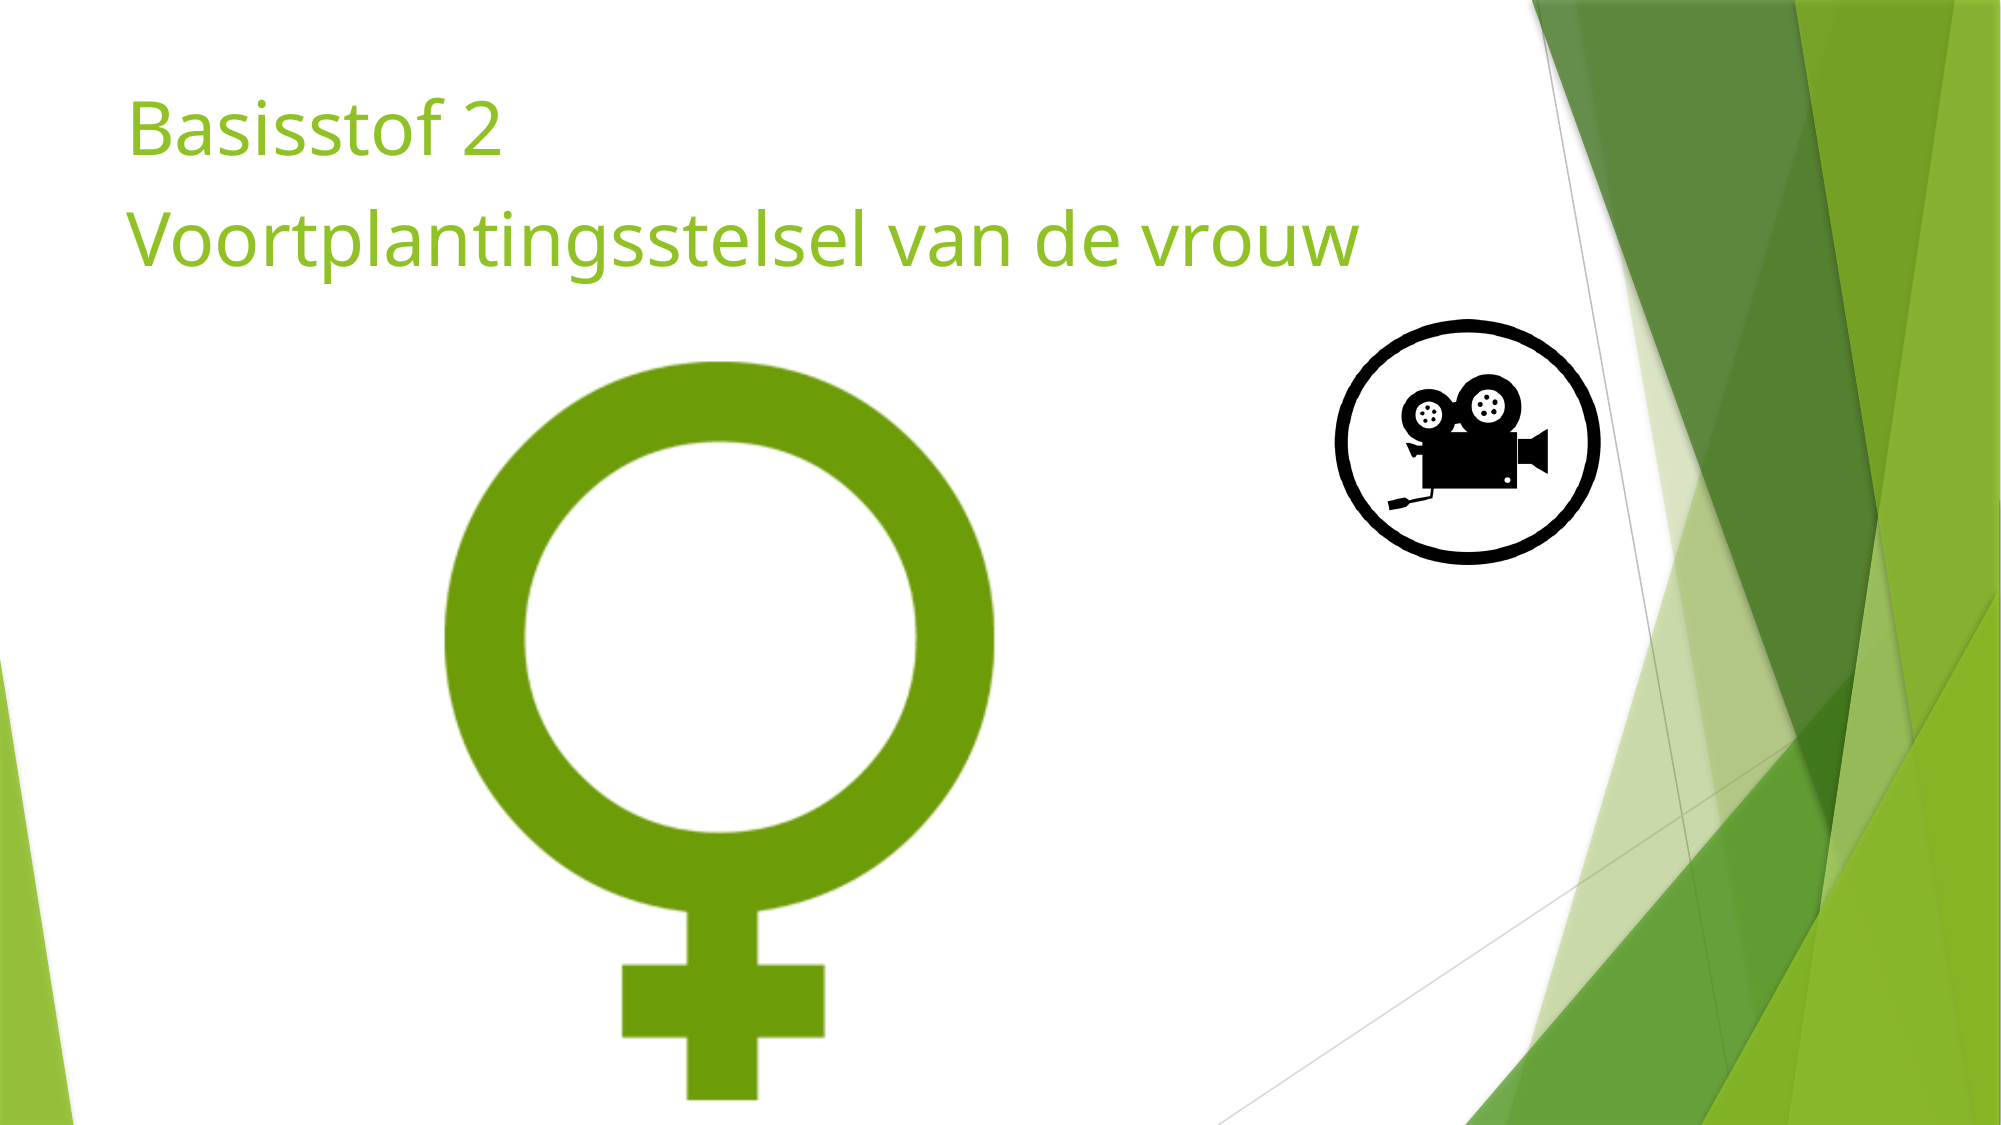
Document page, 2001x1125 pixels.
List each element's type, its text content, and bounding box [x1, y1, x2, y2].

title Basisstof 2 [111, 72, 1522, 183]
text_box Voortplantingsstelsel van de vrouw [111, 183, 1522, 295]
picture [440, 357, 999, 1106]
picture [1334, 319, 1601, 566]
